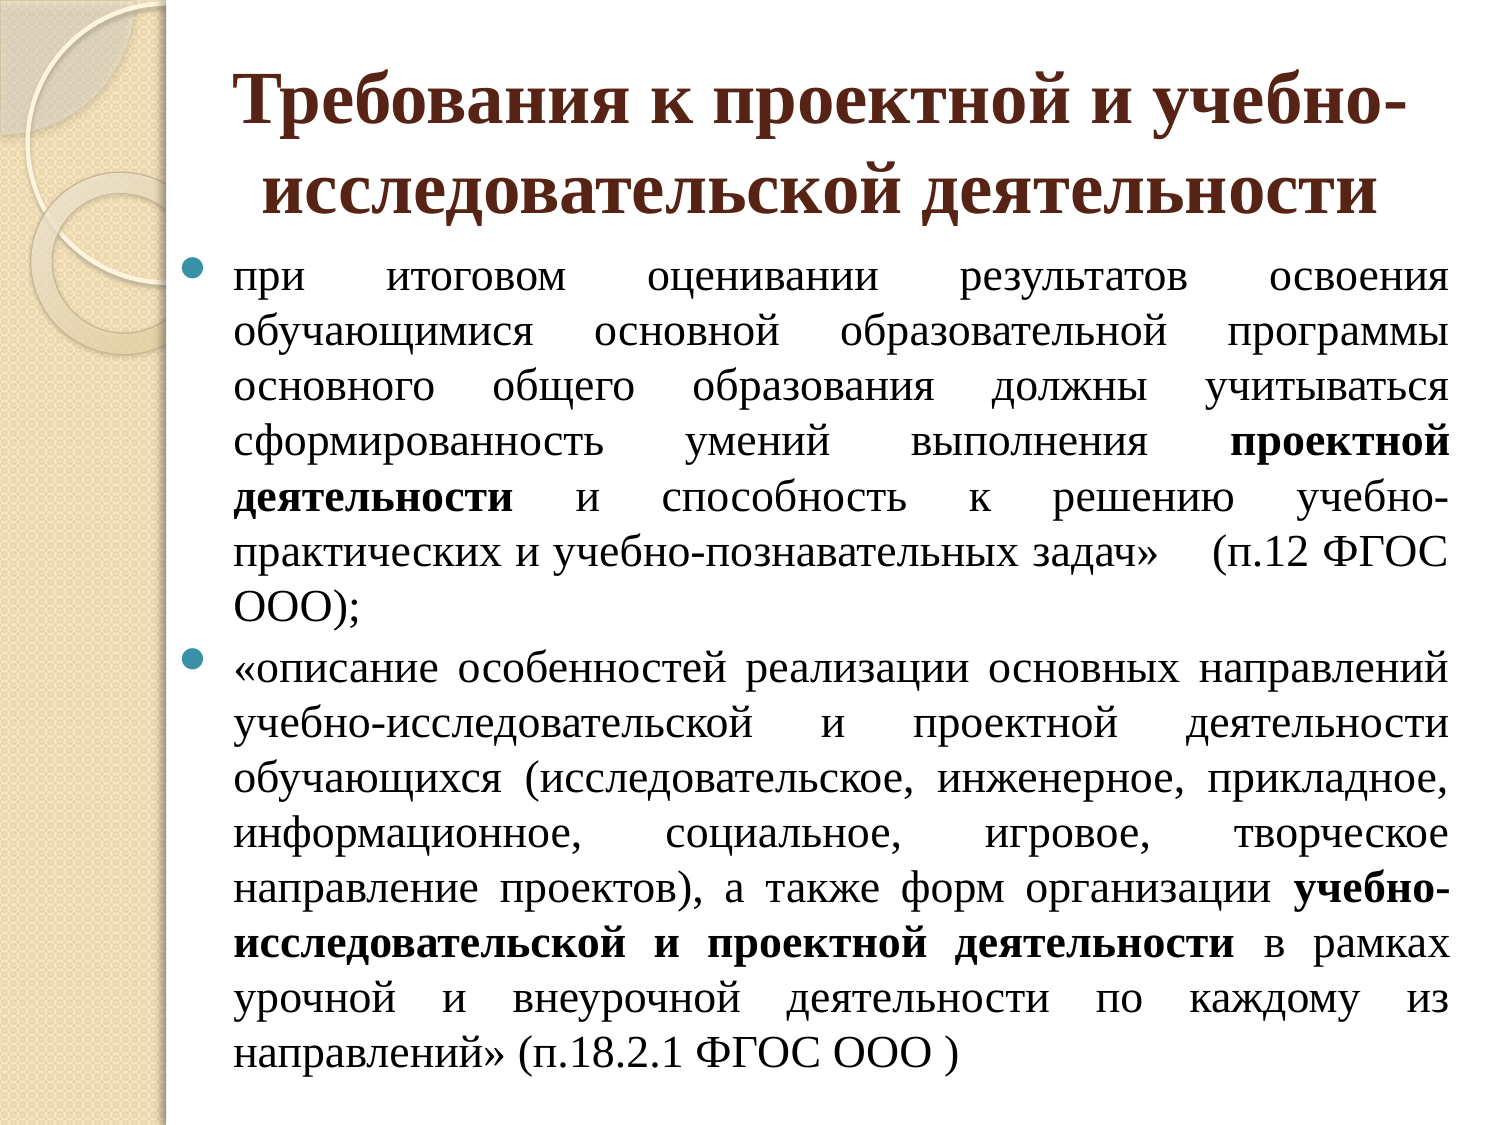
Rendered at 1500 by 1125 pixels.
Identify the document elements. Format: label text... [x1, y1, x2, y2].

title Требования к проектной и учебно-исследовательской деятельности [175, 45, 1466, 233]
list при итоговом оценивании результатов освоения обучающимися основной образовательной программы основного общего образования должны учитываться сформированность умений выполнения проектной деятельности и способность к решению учебно-практических и учебно-познавательных задач» (п.12 ФГОС ООО); «описание особенностей реализации основных направлений учебно-исследовательской и проектной деятельности обучающихся (исследовательское, инженерное, прикладное, информационное, социальное, игровое, творческое направление проектов), а также форм организации учебно-исследовательской и проектной деятельности в рамках урочной и внеурочной деятельности по каждому из направлений» (п.18.2.1 ФГОС ООО ) [164, 237, 1466, 1090]
